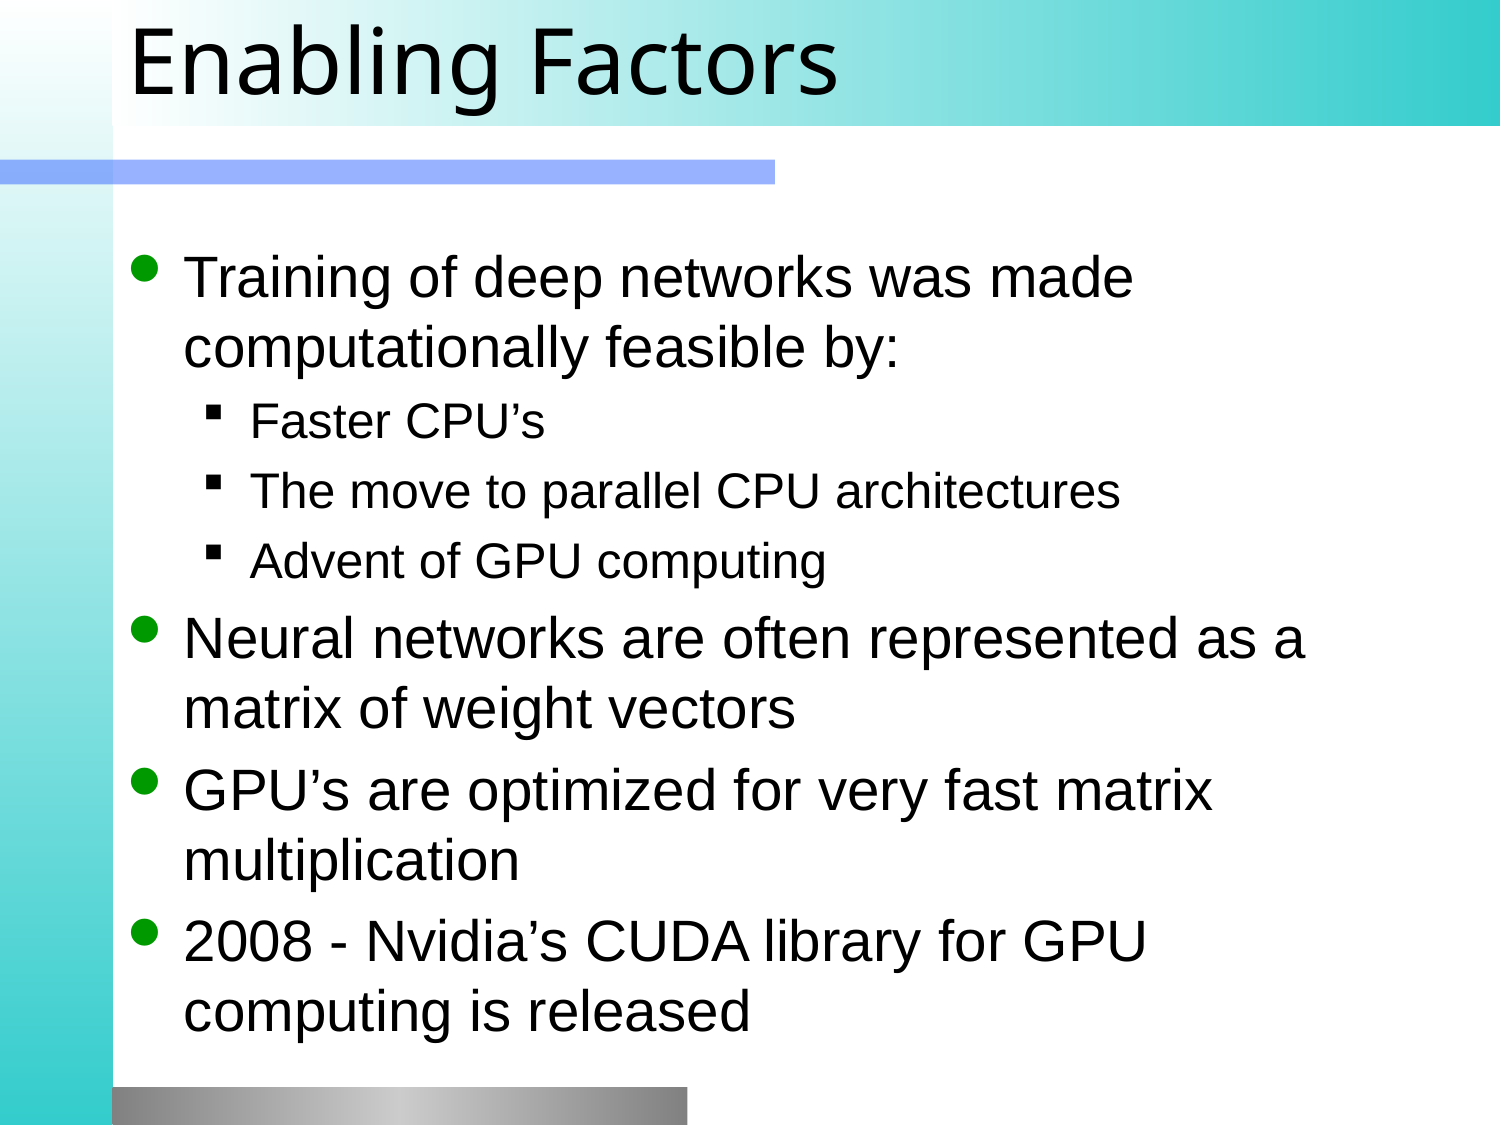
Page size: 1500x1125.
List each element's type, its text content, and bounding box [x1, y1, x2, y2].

title Enabling Factors [112, 0, 1500, 121]
list Training of deep networks was made computationally feasible by: Faster CPU’s The move to parallel CPU architectures Advent of GPU computing Neural networks are often represented as a matrix of weight vectors GPU’s are optimized for very fast matrix multiplication 2008 - Nvidia’s CUDA library for GPU computing is released [112, 231, 1388, 1071]
